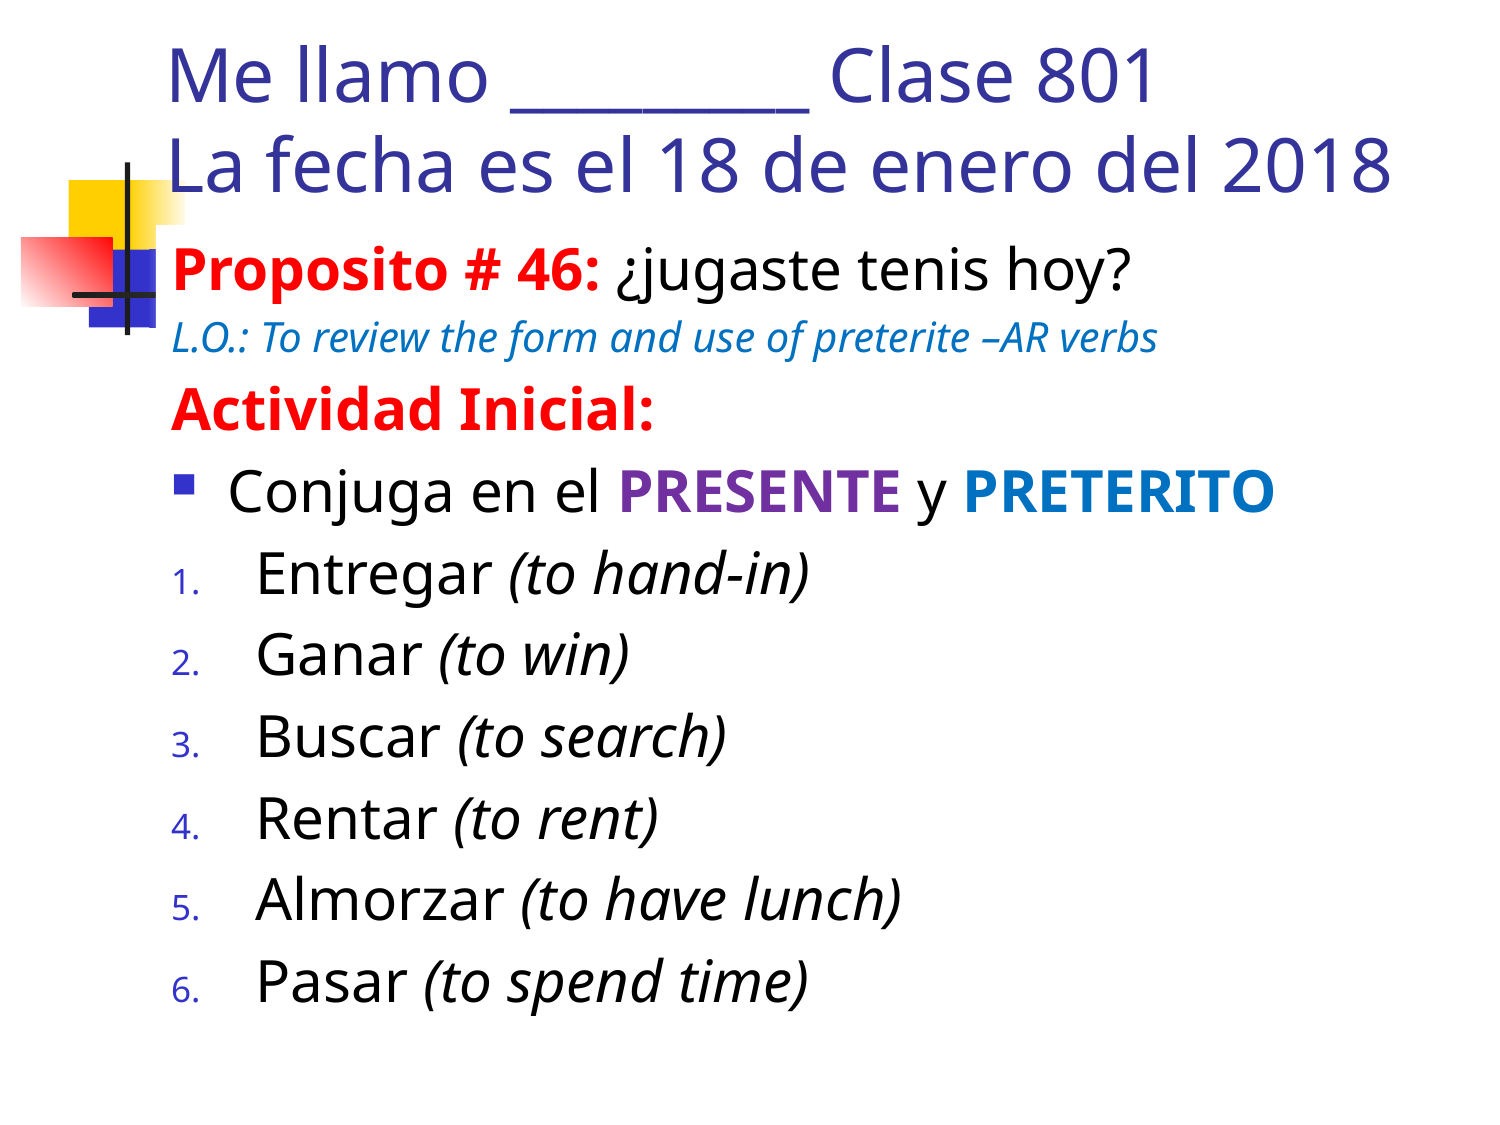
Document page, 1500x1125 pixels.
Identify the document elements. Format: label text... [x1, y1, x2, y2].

list Proposito # 46: ¿jugaste tenis hoy? L.O.: To review the form and use of preterite –AR verbs Actividad Inicial: Conjuga en el PRESENTE y PRETERITO Entregar (to hand-in) Ganar (to win) Buscar (to search) Rentar (to rent) Almorzar (to have lunch) Pasar (to spend time) [155, 224, 1475, 900]
text_box Me llamo _________ Clase 801 La fecha es el 18 de enero del 2018 [149, 0, 1500, 215]
